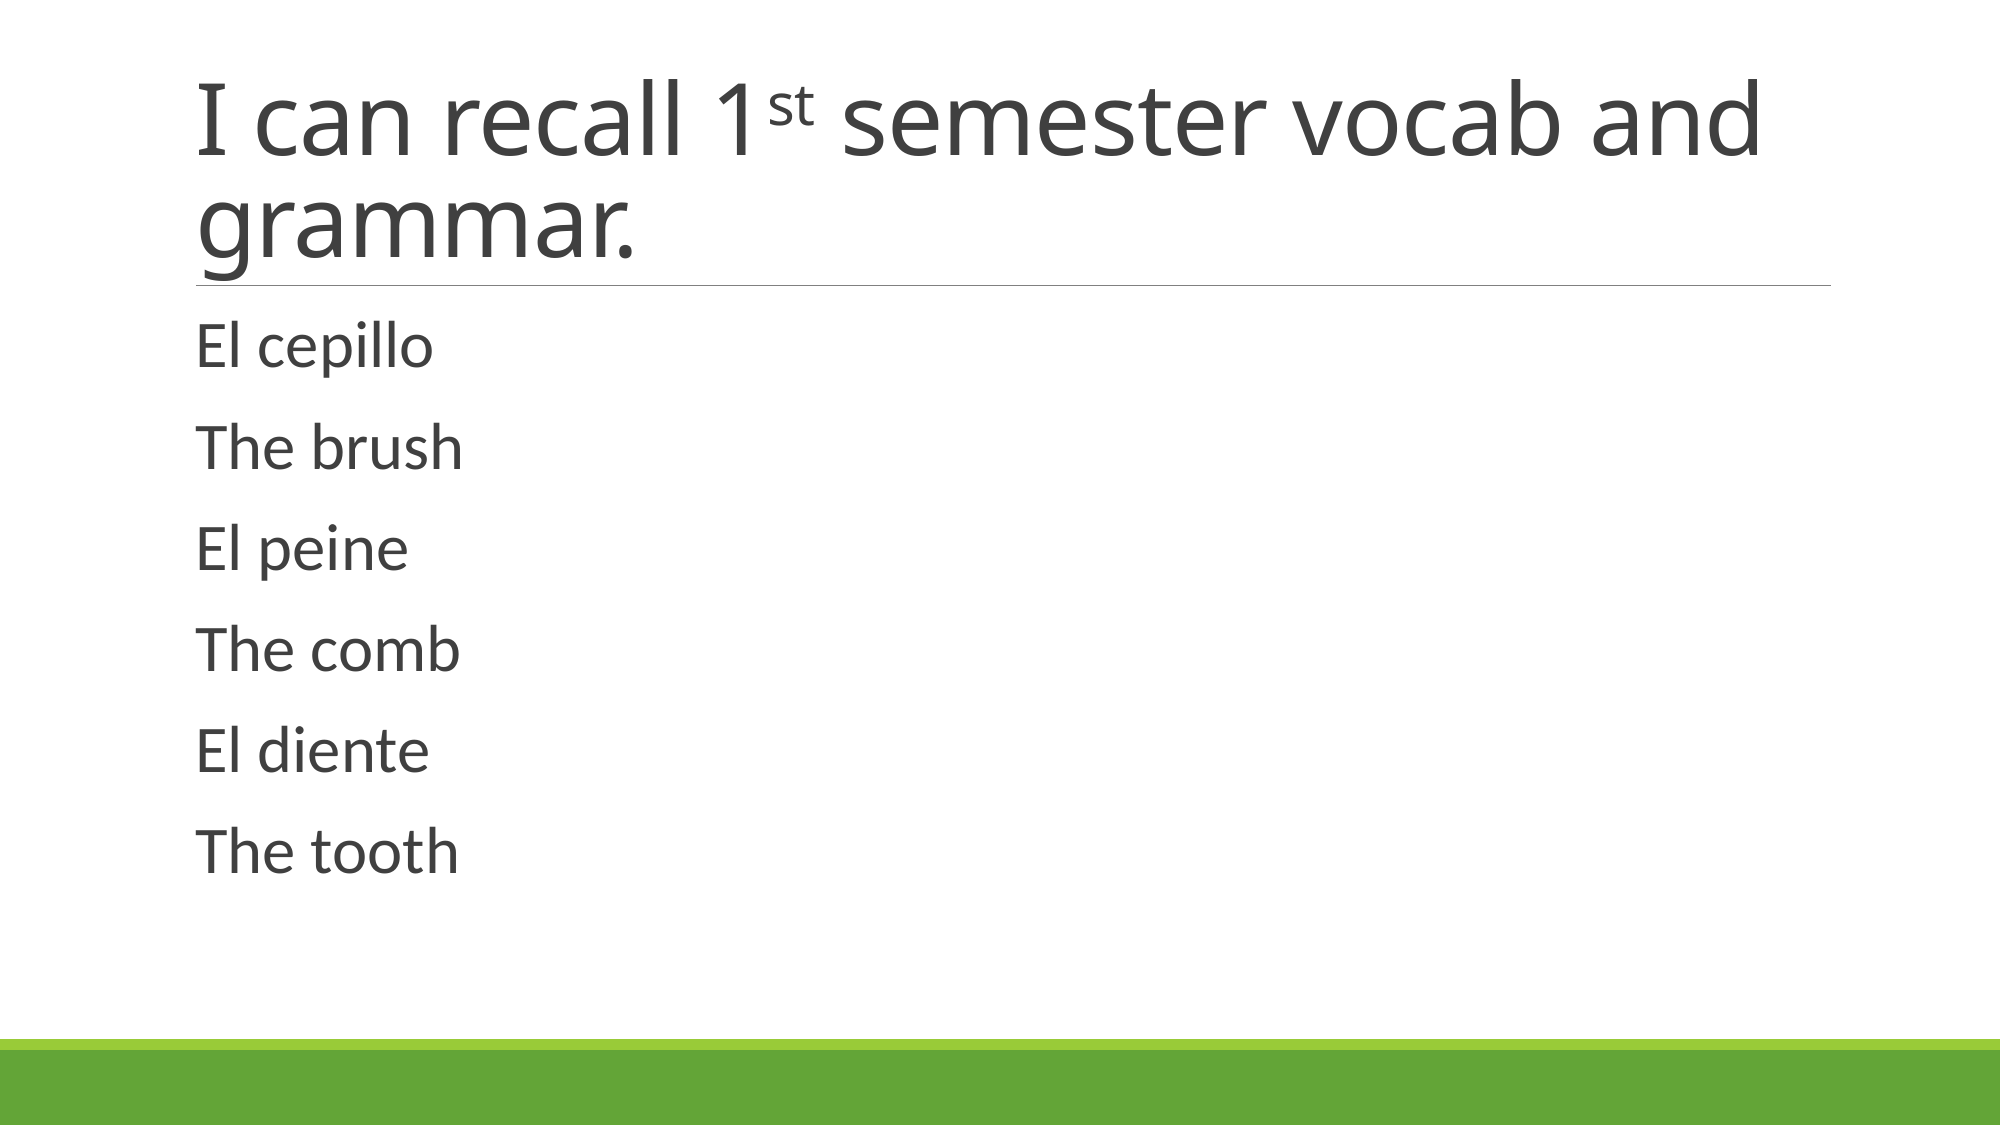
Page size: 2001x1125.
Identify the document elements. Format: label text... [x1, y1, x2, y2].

title I can recall 1st semester vocab and grammar. [180, 47, 1830, 285]
list El cepillo The brush El peine The comb El diente The tooth [180, 302, 1830, 963]
